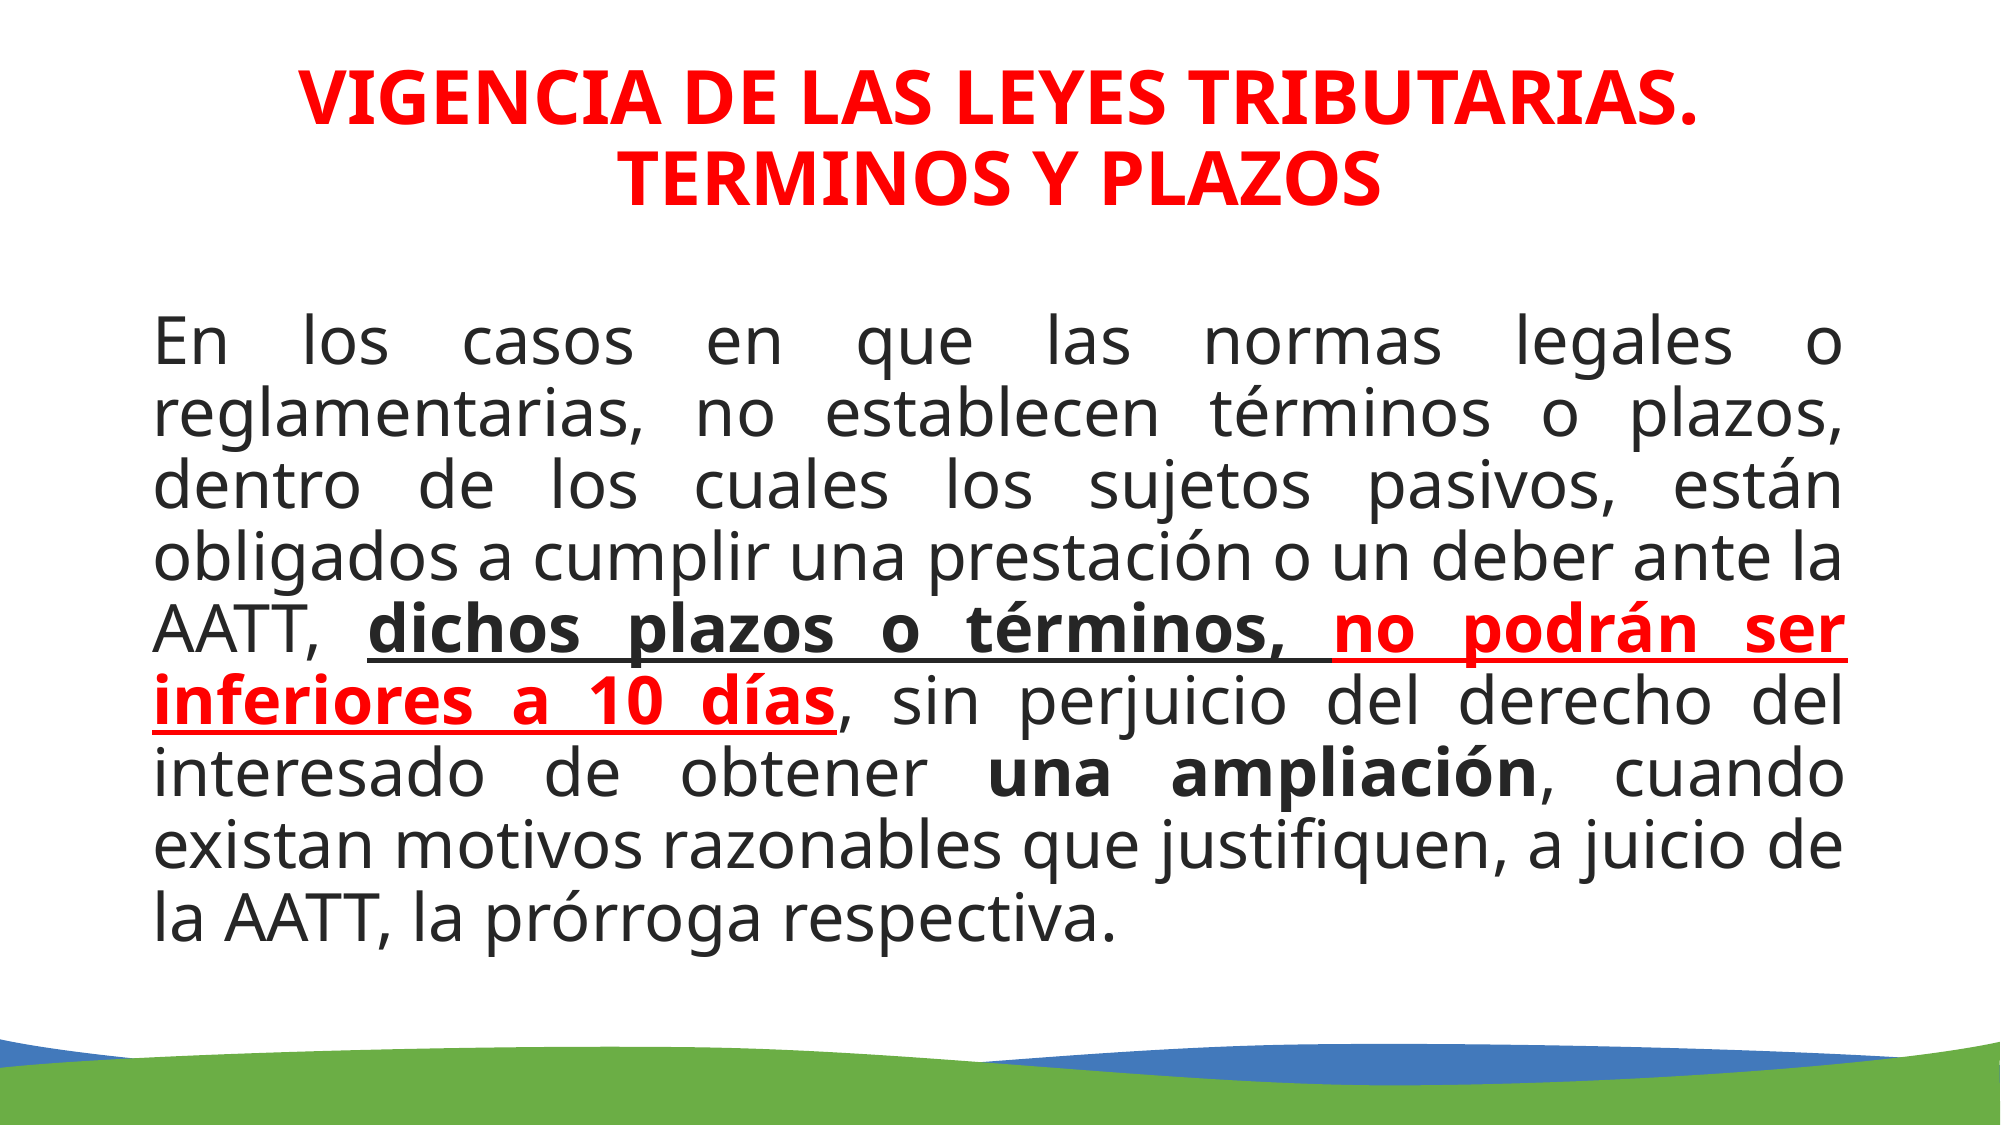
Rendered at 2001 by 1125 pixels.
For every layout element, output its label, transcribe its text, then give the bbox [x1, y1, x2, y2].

list En los casos en que las normas legales o reglamentarias, no establecen términos o plazos, dentro de los cuales los sujetos pasivos, están obligados a cumplir una prestación o un deber ante la AATT, dichos plazos o términos, no podrán ser inferiores a 10 días, sin perjuicio del derecho del interesado de obtener una ampliación, cuando existan motivos razonables que justifiquen, a juicio de la AATT, la prórroga respectiva. [137, 299, 1863, 1014]
title VIGENCIA DE LAS LEYES TRIBUTARIAS. TERMINOS Y PLAZOS [137, 59, 1863, 221]
